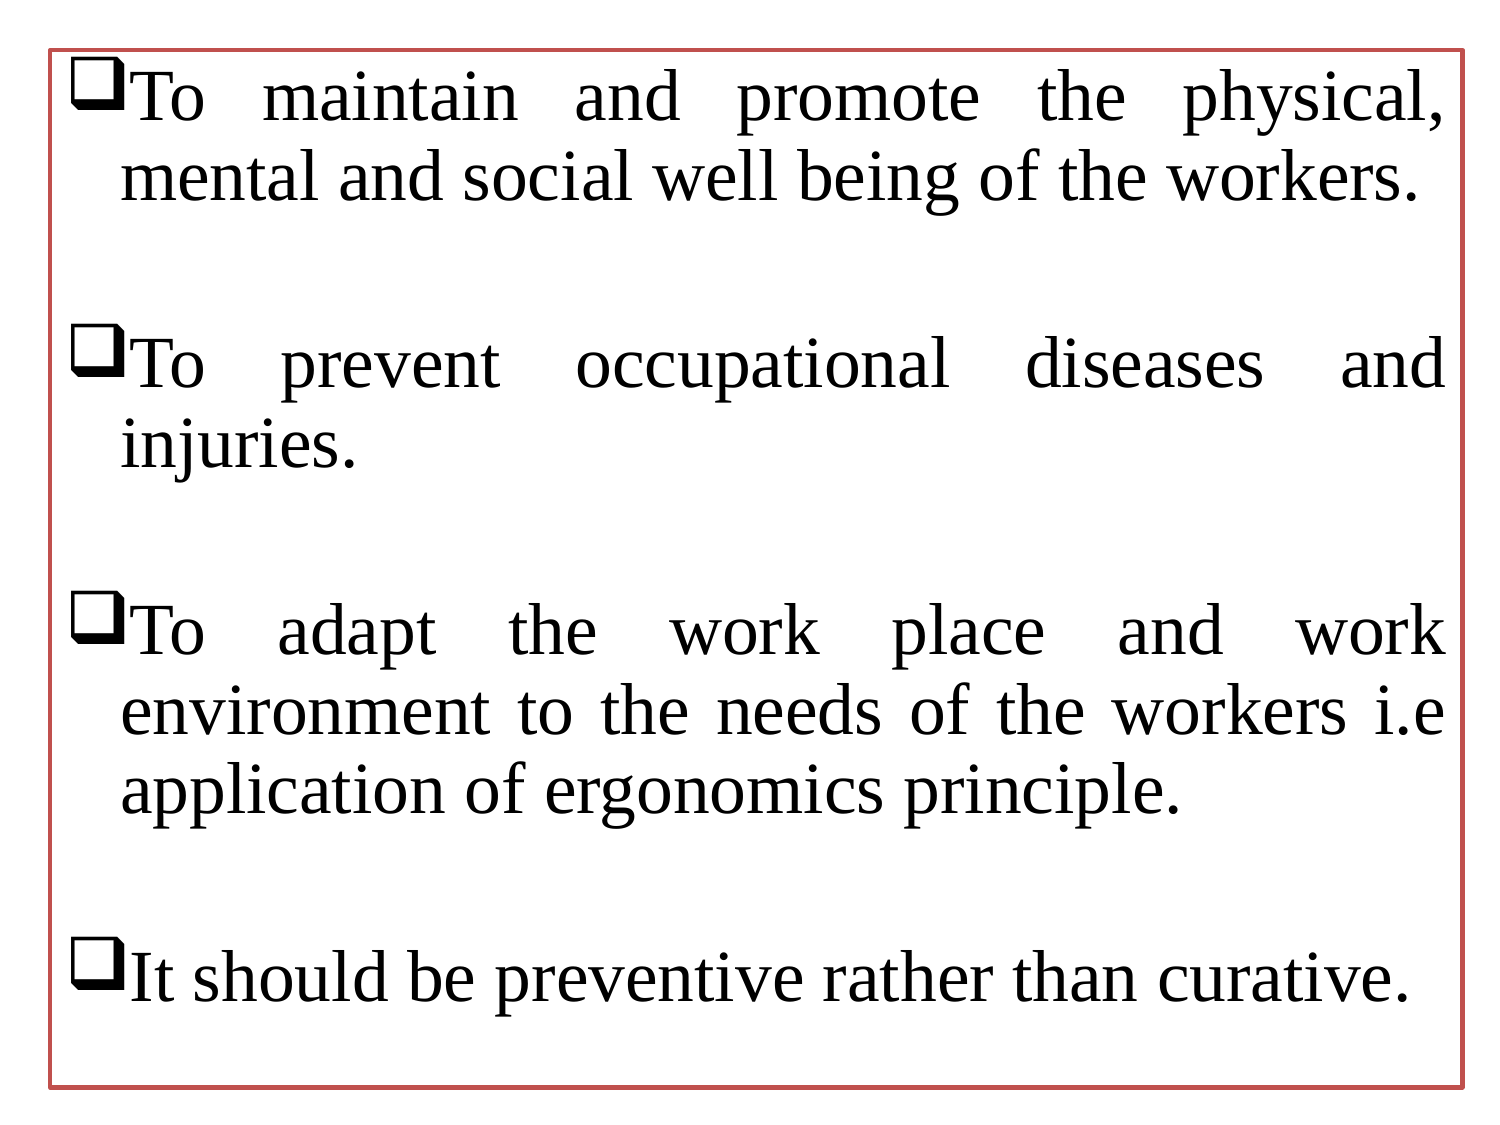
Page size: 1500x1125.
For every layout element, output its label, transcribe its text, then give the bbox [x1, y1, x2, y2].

list To maintain and promote the physical, mental and social well being of the workers. To prevent occupational diseases and injuries. To adapt the work place and work environment to the needs of the workers i.e application of ergonomics principle. It should be preventive rather than curative. [48, 48, 1465, 1090]
